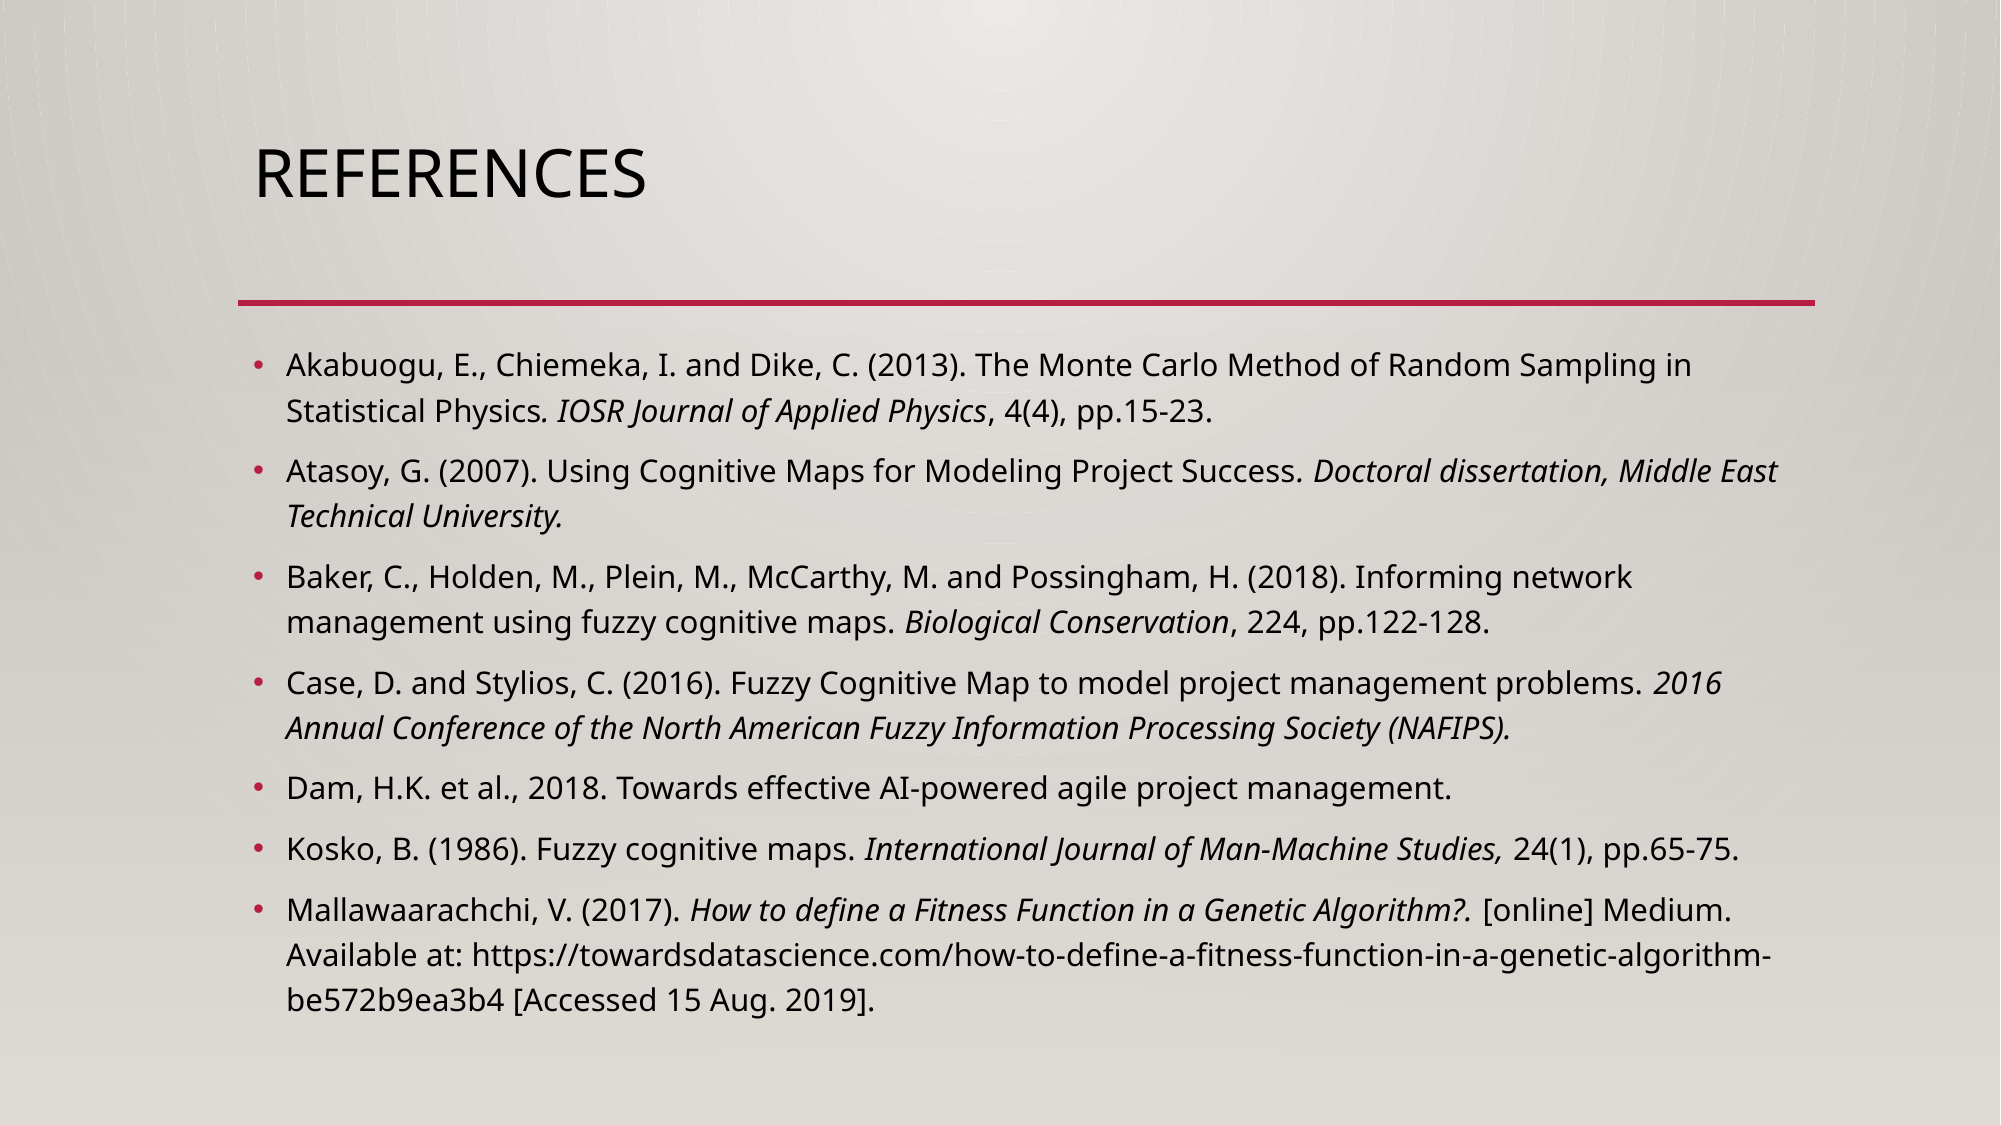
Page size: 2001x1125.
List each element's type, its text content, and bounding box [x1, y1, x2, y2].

list Akabuogu, E., Chiemeka, I. and Dike, C. (2013). The Monte Carlo Method of Random Sampling in Statistical Physics. IOSR Journal of Applied Physics, 4(4), pp.15-23. Atasoy, G. (2007). Using Cognitive Maps for Modeling Project Success. Doctoral dissertation, Middle East Technical University. Baker, C., Holden, M., Plein, M., McCarthy, M. and Possingham, H. (2018). Informing network management using fuzzy cognitive maps. Biological Conservation, 224, pp.122-128. Case, D. and Stylios, C. (2016). Fuzzy Cognitive Map to model project management problems. 2016 Annual Conference of the North American Fuzzy Information Processing Society (NAFIPS). Dam, H.K. et al., 2018. Towards effective AI-powered agile project management. Kosko, B. (1986). Fuzzy cognitive maps. International Journal of Man-Machine Studies, 24(1), pp.65-75. Mallawaarachchi, V. (2017). How to define a Fitness Function in a Genetic Algorithm?. [online] Medium. Available at: https://towardsdatascience.com/how-to-define-a-fitness-function-in-a-genetic-algorithm-be572b9ea3b4 [Accessed 15 Aug. 2019]. [238, 330, 1814, 1035]
title References [238, 131, 1814, 305]
